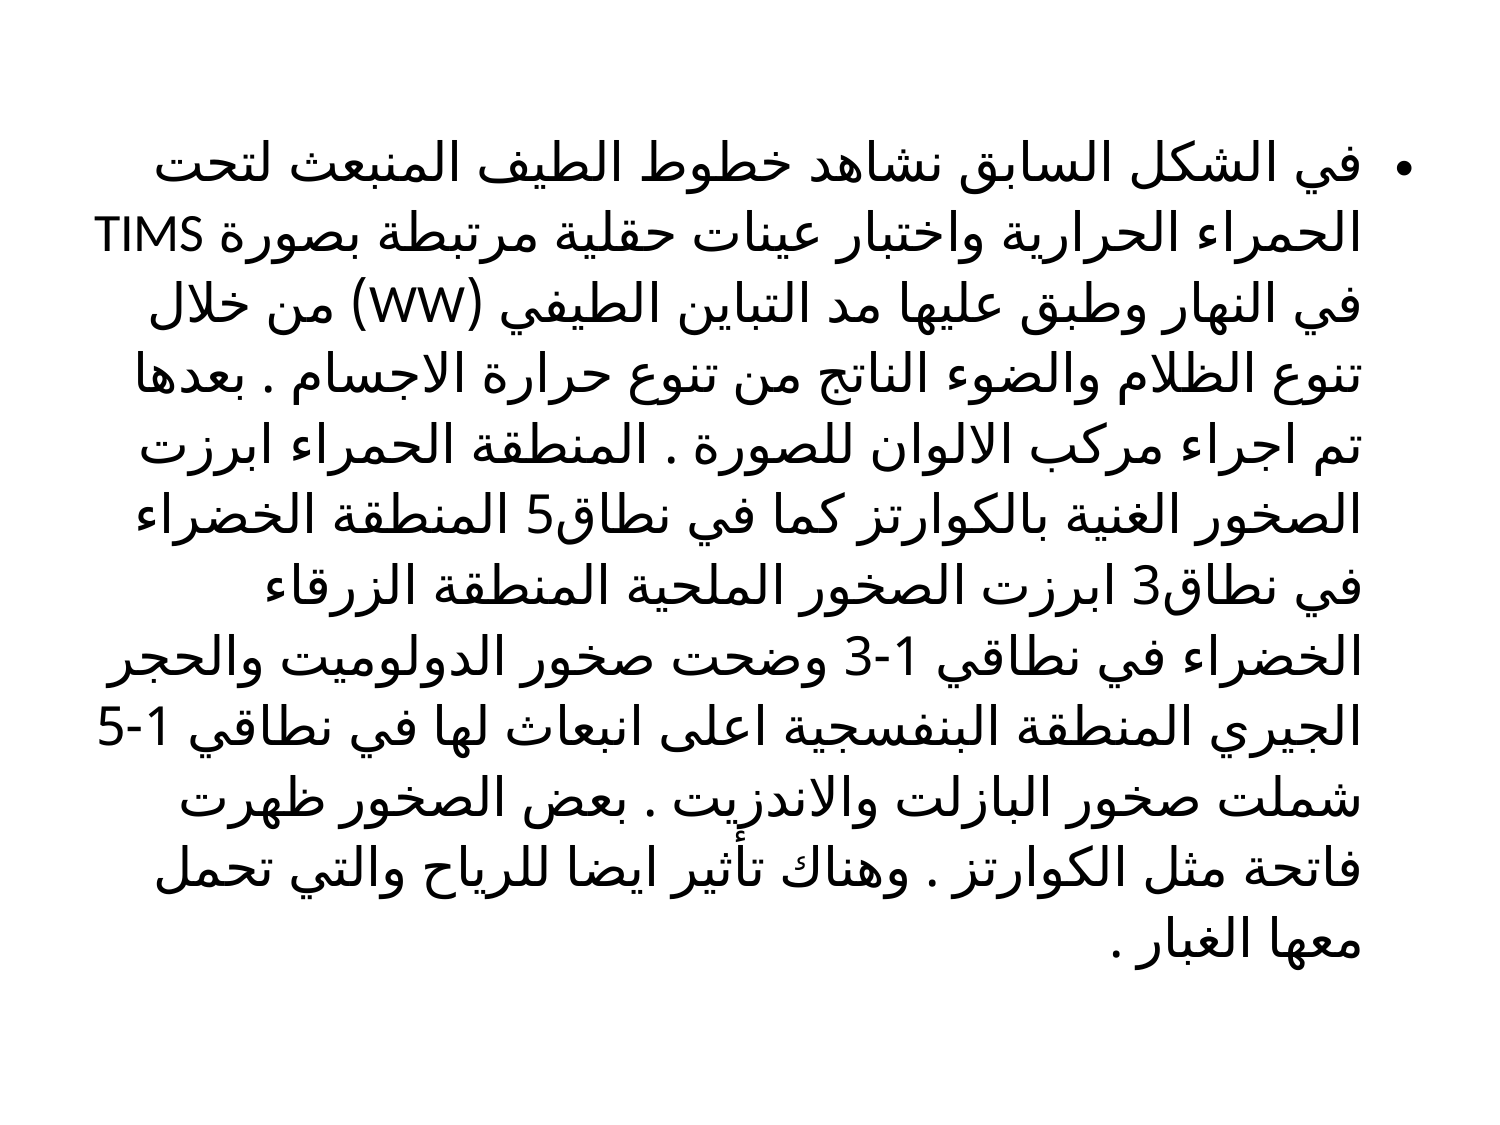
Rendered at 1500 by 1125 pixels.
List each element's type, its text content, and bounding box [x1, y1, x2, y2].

list في الشكل السابق نشاهد خطوط الطيف المنبعث لتحت الحمراء الحرارية واختبار عينات حقلية مرتبطة بصورة TIMS في النهار وطبق عليها مد التباين الطيفي (WW) من خلال تنوع الظلام والضوء الناتج من تنوع حرارة الاجسام . بعدها تم اجراء مركب الالوان للصورة . المنطقة الحمراء ابرزت الصخور الغنية بالكوارتز كما في نطاق5 المنطقة الخضراء في نطاق3 ابرزت الصخور الملحية المنطقة الزرقاء الخضراء في نطاقي 1-3 وضحت صخور الدولوميت والحجر الجيري المنطقة البنفسجية اعلى انبعاث لها في نطاقي 1-5 شملت صخور البازلت والاندزيت . بعض الصخور ظهرت فاتحة مثل الكوارتز . وهناك تأثير ايضا للرياح والتي تحمل معها الغبار . [75, 125, 1425, 1005]
